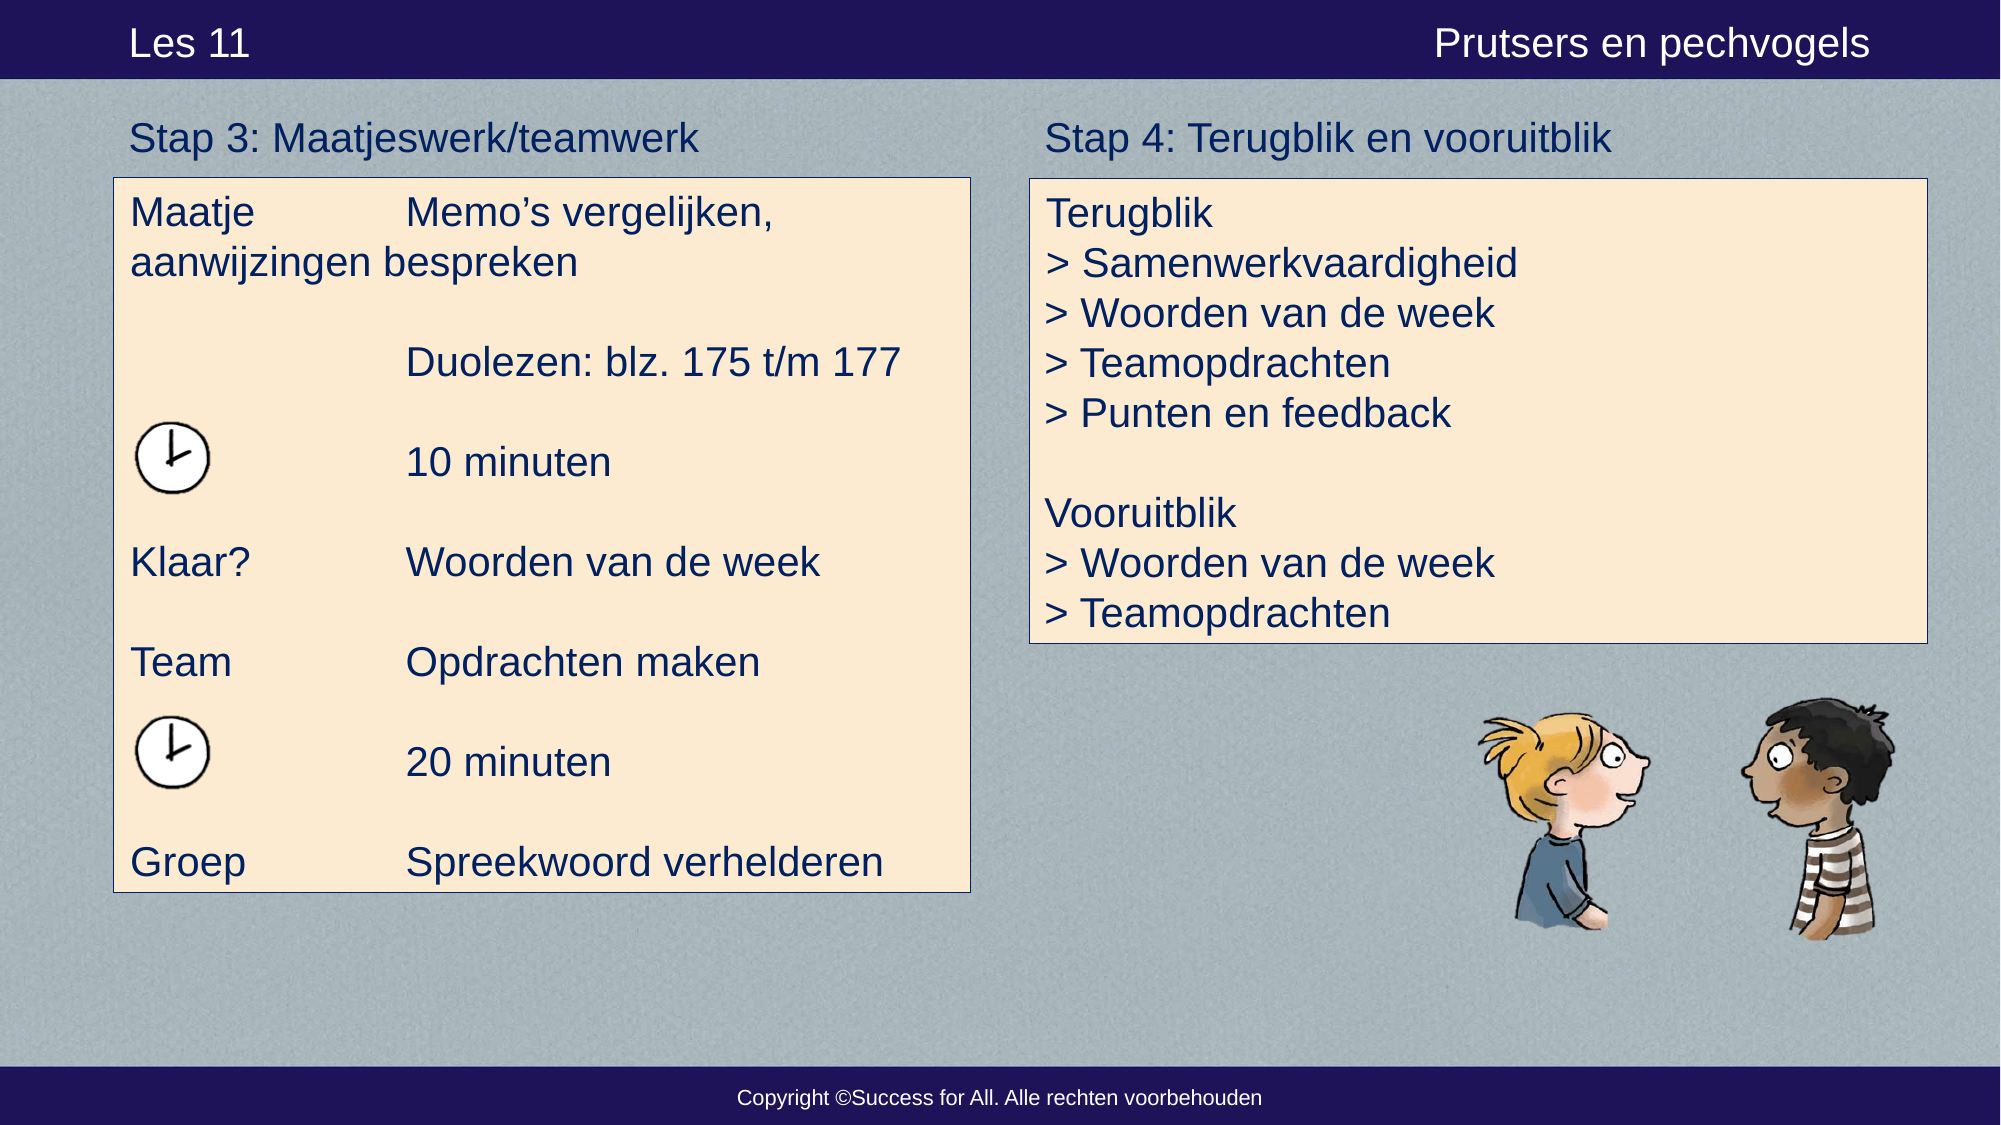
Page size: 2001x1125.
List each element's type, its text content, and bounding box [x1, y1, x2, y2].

text_box Stap 4: Terugblik en vooruitblik [1029, 103, 1822, 169]
text_box Terugblik > Samenwerkvaardigheid > Woorden van de week > Teamopdrachten > Punten en feedback Vooruitblik > Woorden van de week > Teamopdrachten [1029, 178, 1928, 644]
text_box Maatje Memo’s vergelijken, aanwijzingen bespreken Duolezen: blz. 175 t/m 177 10 minuten Klaar? Woorden van de week Team Opdrachten maken 20 minuten Groep Spreekwoord verhelderen [113, 177, 971, 893]
text_box Stap 3: Maatjeswerk/teamwerk [114, 103, 907, 169]
text_box Copyright ©Success for All. Alle rechten voorbehouden [0, 1076, 2000, 1125]
picture [0, 0, 2001, 1125]
text_box Les 11 [114, 8, 354, 73]
text_box Prutsers en pechvogels [999, 8, 1886, 73]
